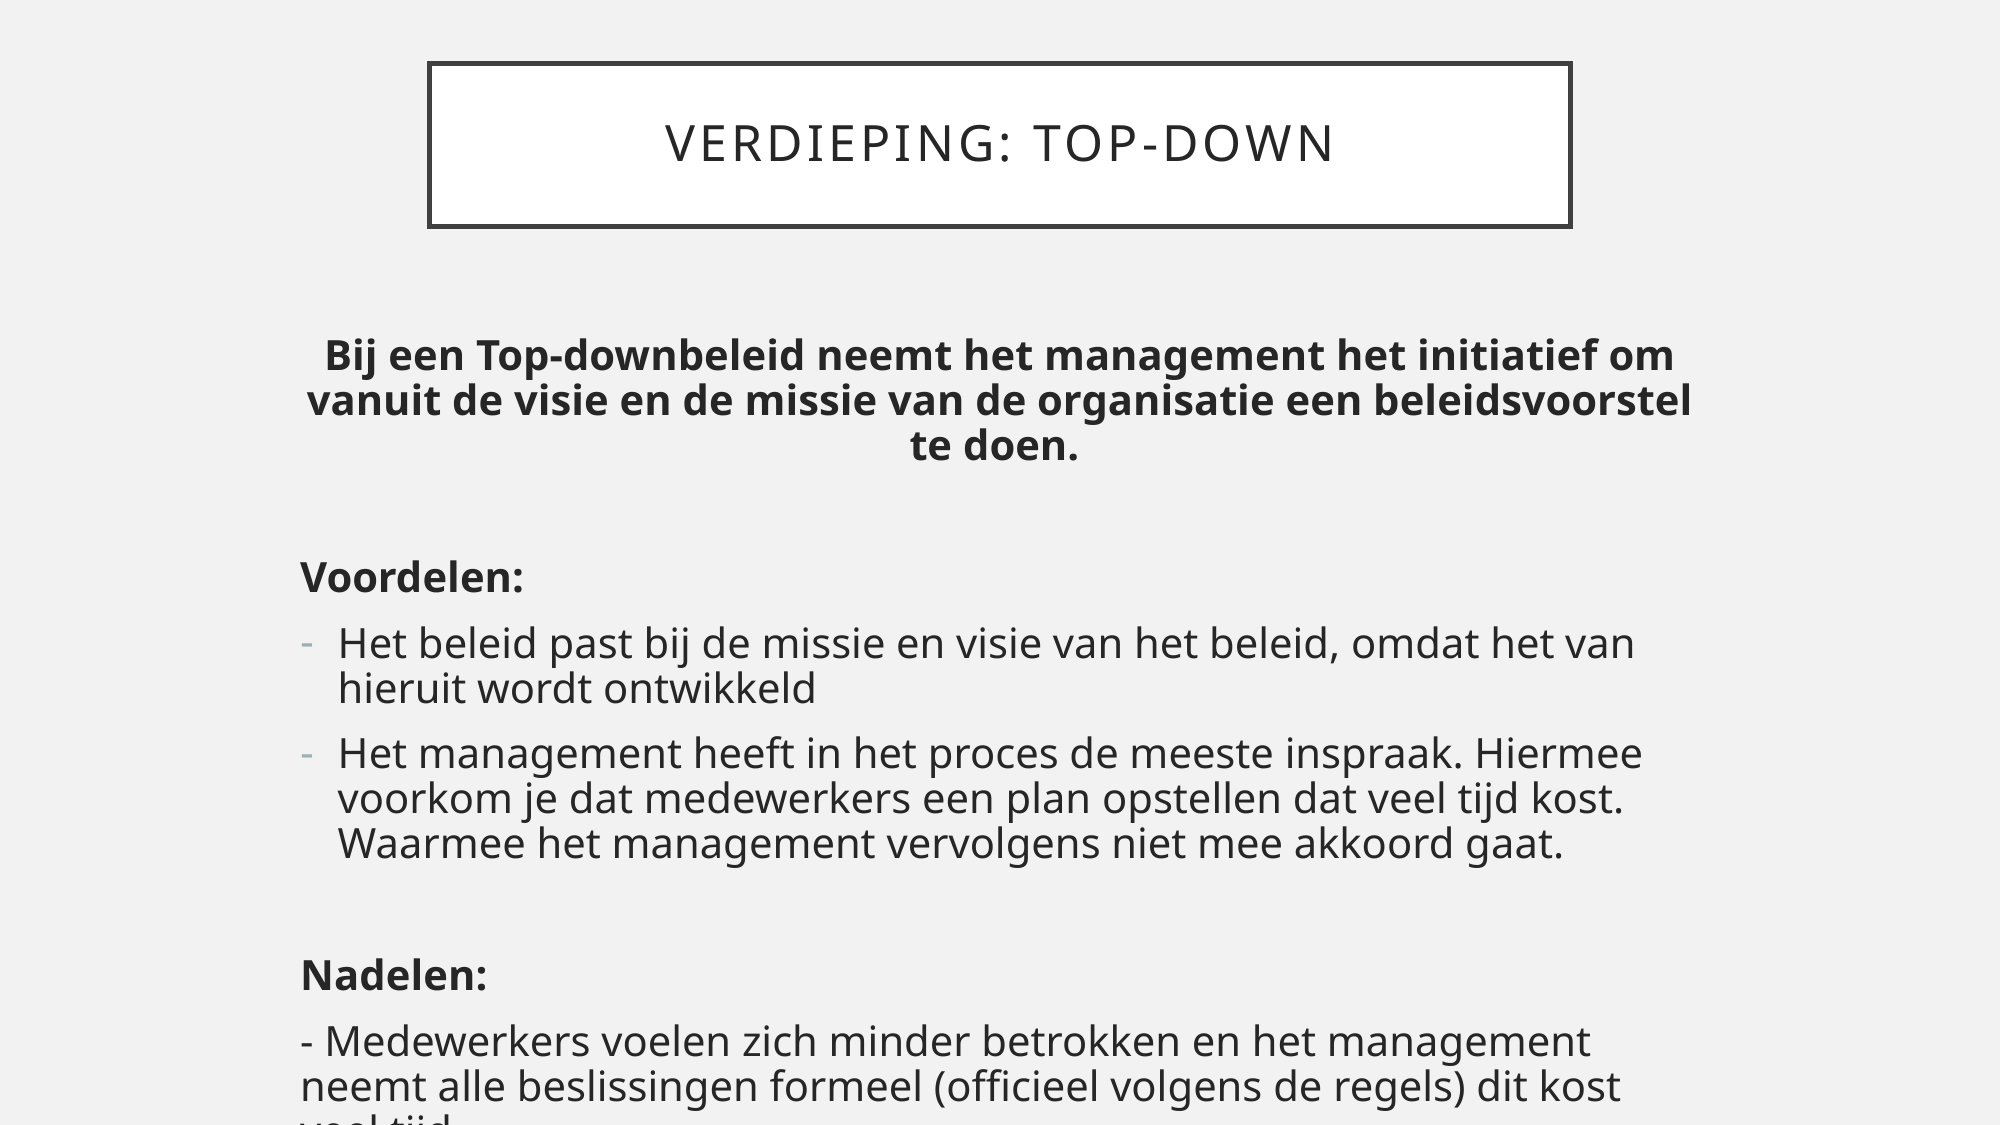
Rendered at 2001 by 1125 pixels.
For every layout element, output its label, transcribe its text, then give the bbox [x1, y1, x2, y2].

list Bij een Top-downbeleid neemt het management het initiatief om vanuit de visie en de missie van de organisatie een beleidsvoorstel te doen. Voordelen: Het beleid past bij de missie en visie van het beleid, omdat het van hieruit wordt ontwikkeld Het management heeft in het proces de meeste inspraak. Hiermee voorkom je dat medewerkers een plan opstellen dat veel tijd kost. Waarmee het management vervolgens niet mee akkoord gaat. Nadelen: - Medewerkers voelen zich minder betrokken en het management neemt alle beslissingen formeel (officieel volgens de regels) dit kost veel tijd [285, 256, 1715, 1111]
title Verdieping: Top-down [427, 61, 1573, 229]
